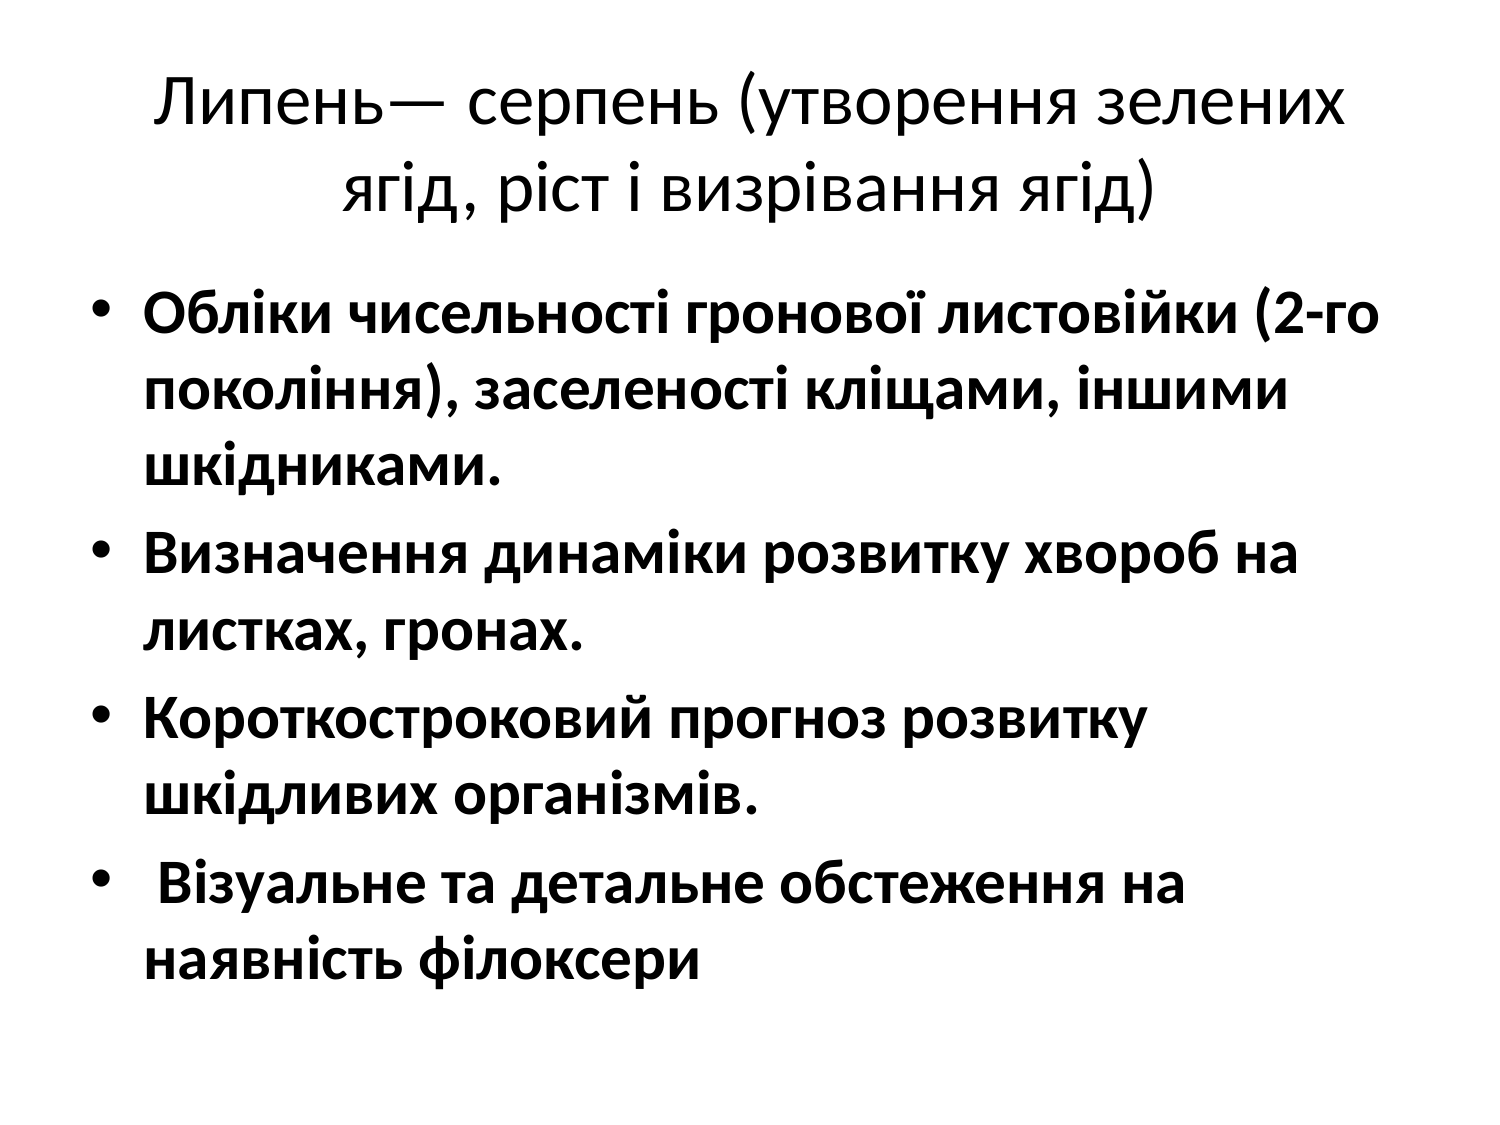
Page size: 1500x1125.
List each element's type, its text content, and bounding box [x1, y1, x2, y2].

list Обліки чисельності гронової листовійки (2-го покоління), заселеності кліщами, іншими шкідниками. Визначення динаміки розвитку хвороб на листках, гронах. Короткостроковий прогноз розвитку шкідливих організмів. Візуальне та детальне обстеження на наявність філоксери [75, 262, 1425, 1005]
title Липень— серпень (утворення зелених ягід, ріст і визрівання ягід) [75, 45, 1425, 233]
